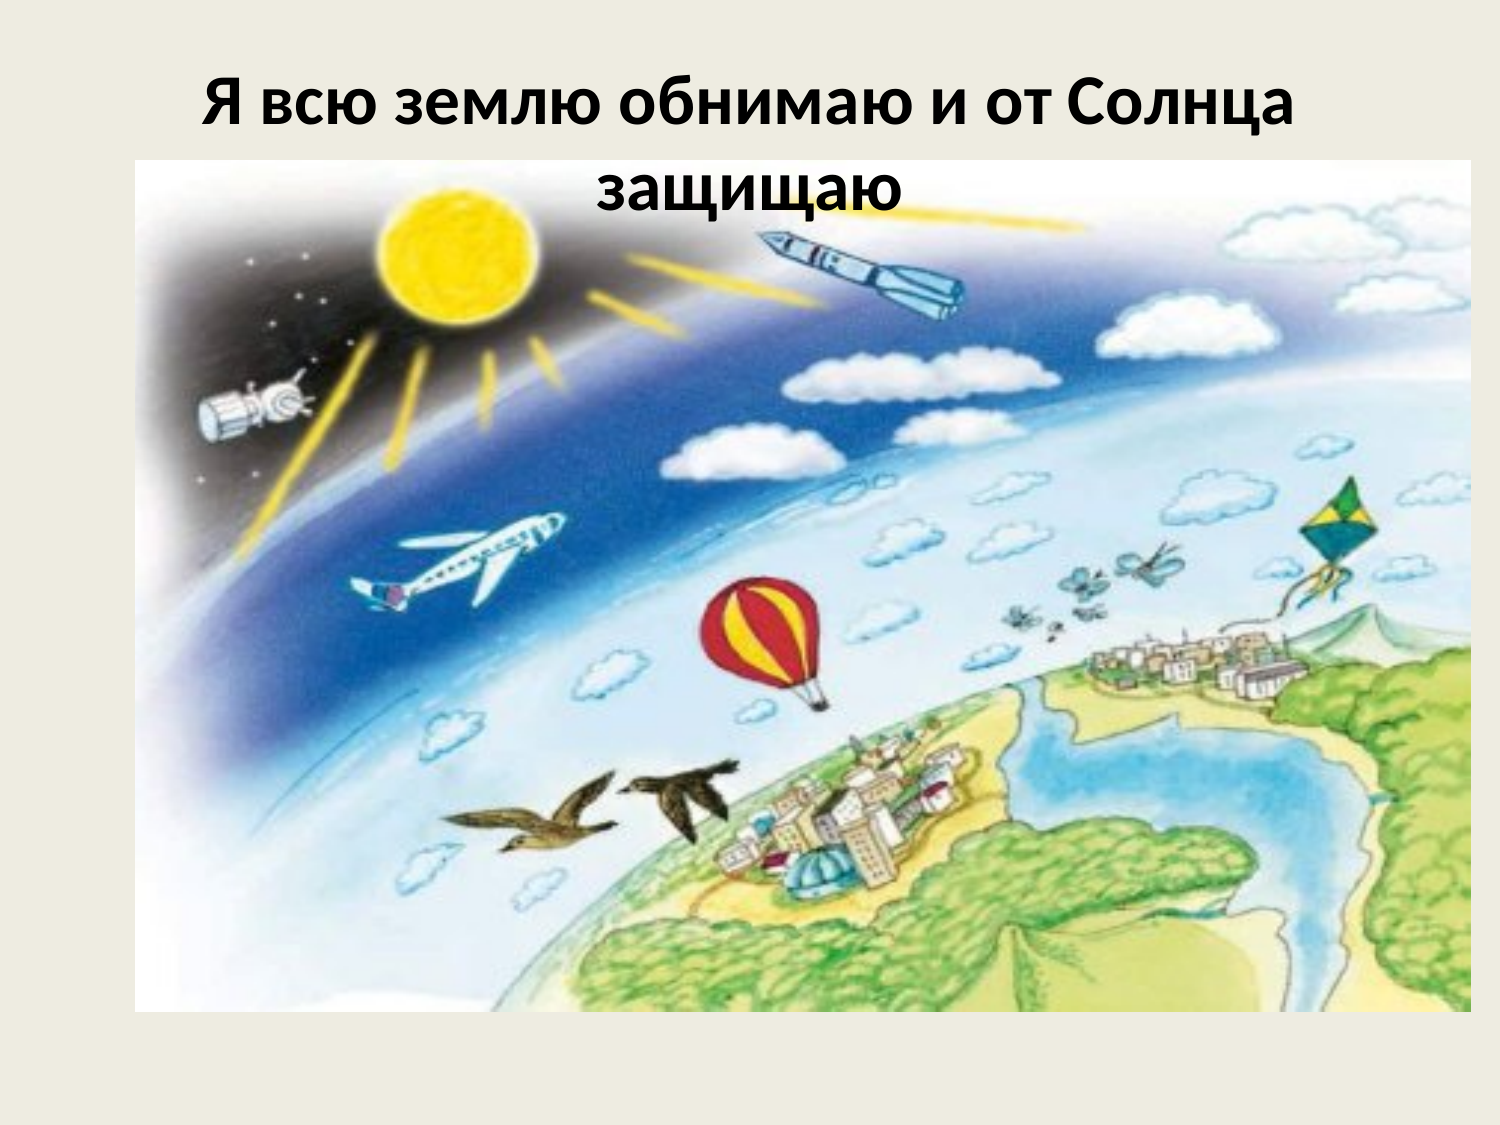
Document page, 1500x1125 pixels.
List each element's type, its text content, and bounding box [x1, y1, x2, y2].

picture [135, 160, 1471, 1012]
title Я всю землю обнимаю и от Солнца защищаю [75, 45, 1425, 233]
